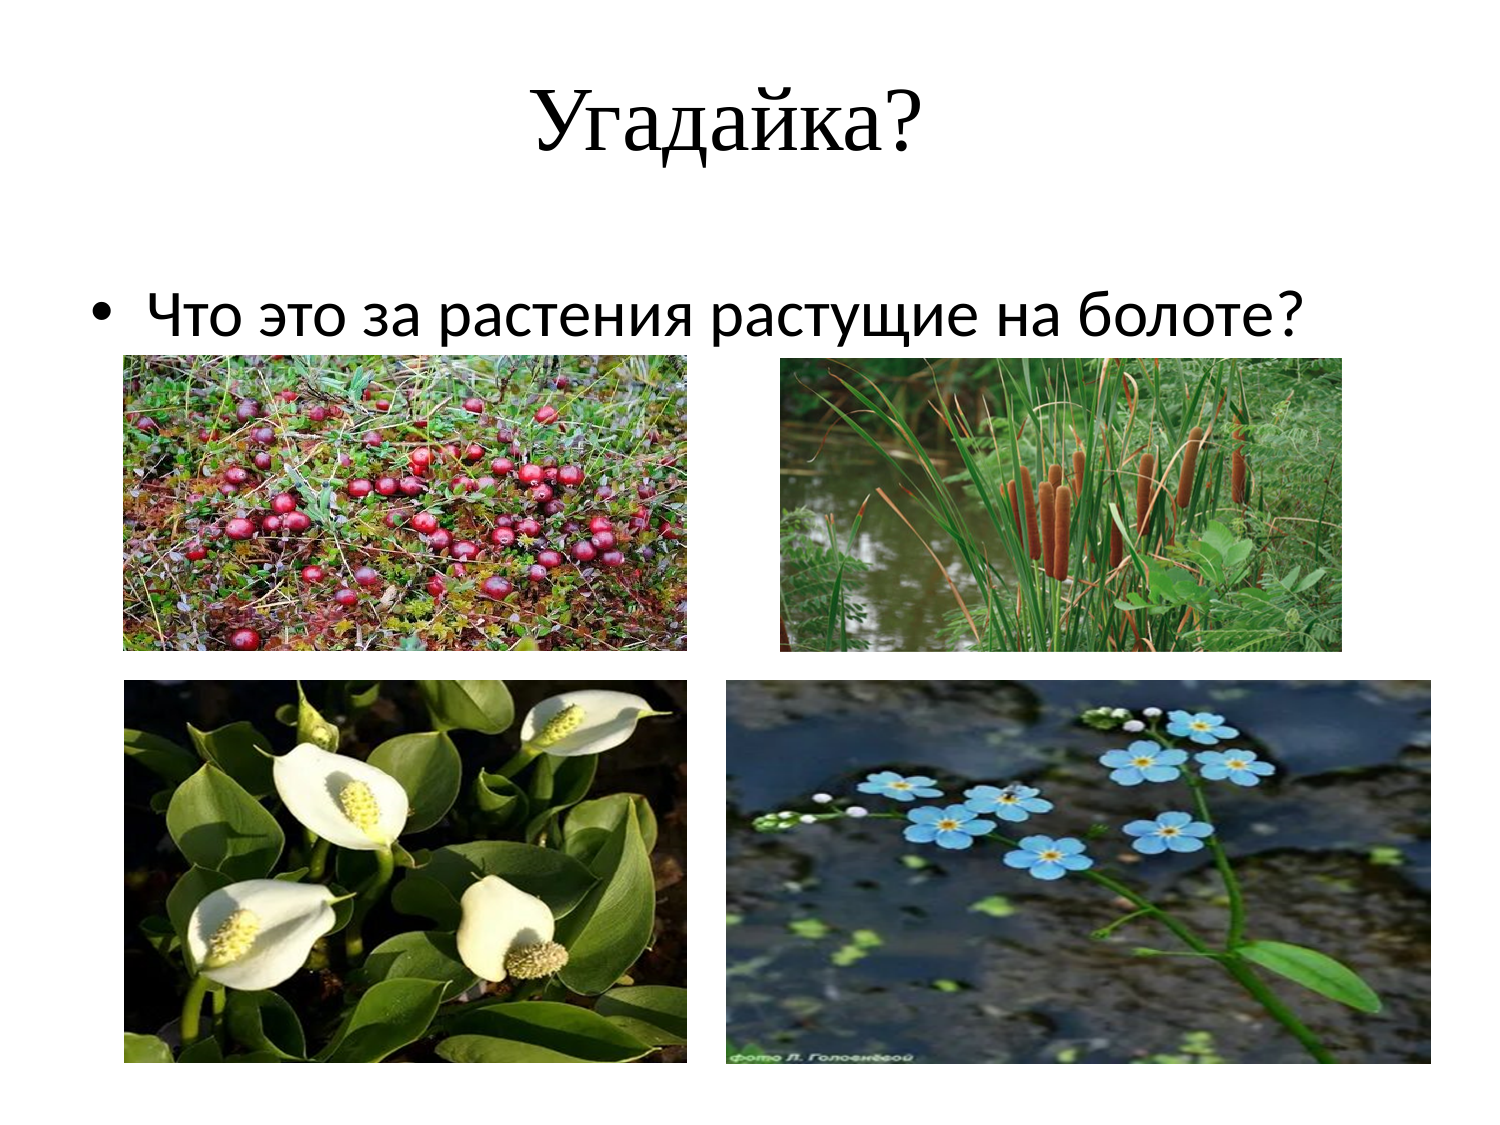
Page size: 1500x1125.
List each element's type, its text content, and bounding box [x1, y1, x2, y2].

picture [123, 355, 687, 651]
title Угадайка? [51, 128, 1402, 210]
list Что это за растения растущие на болоте? [75, 262, 1425, 1005]
picture [779, 357, 1343, 652]
picture [725, 680, 1431, 1064]
picture [124, 680, 687, 1064]
